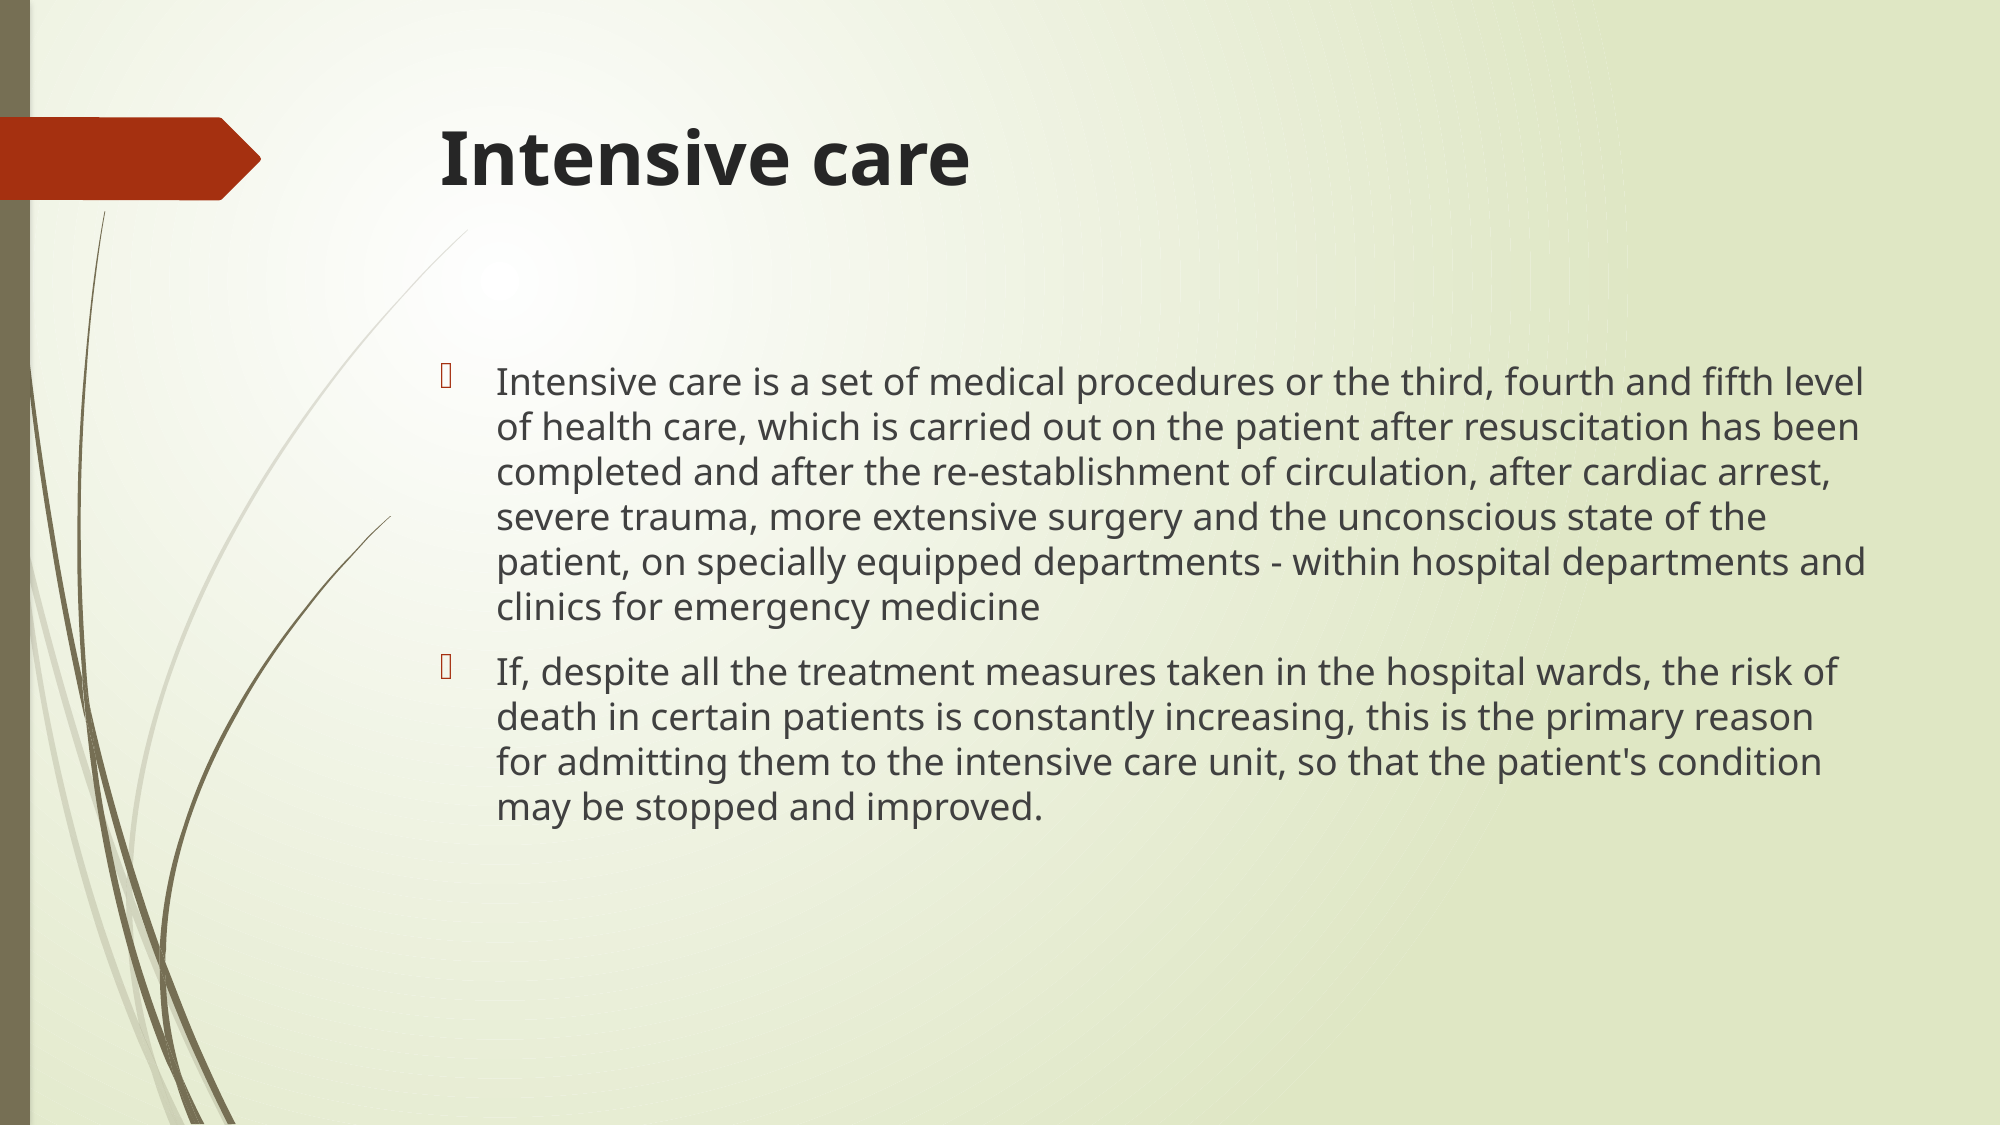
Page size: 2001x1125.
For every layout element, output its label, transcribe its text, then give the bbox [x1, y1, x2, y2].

title Intensive care [425, 102, 1888, 313]
list Intensive care is a set of medical procedures or the third, fourth and fifth level of health care, which is carried out on the patient after resuscitation has been completed and after the re-establishment of circulation, after cardiac arrest, severe trauma, more extensive surgery and the unconscious state of the patient, on specially equipped departments - within hospital departments and clinics for emergency medicine If, despite all the treatment measures taken in the hospital wards, the risk of death in certain patients is constantly increasing, this is the primary reason for admitting them to the intensive care unit, so that the patient's condition may be stopped and improved. [424, 350, 1888, 970]
